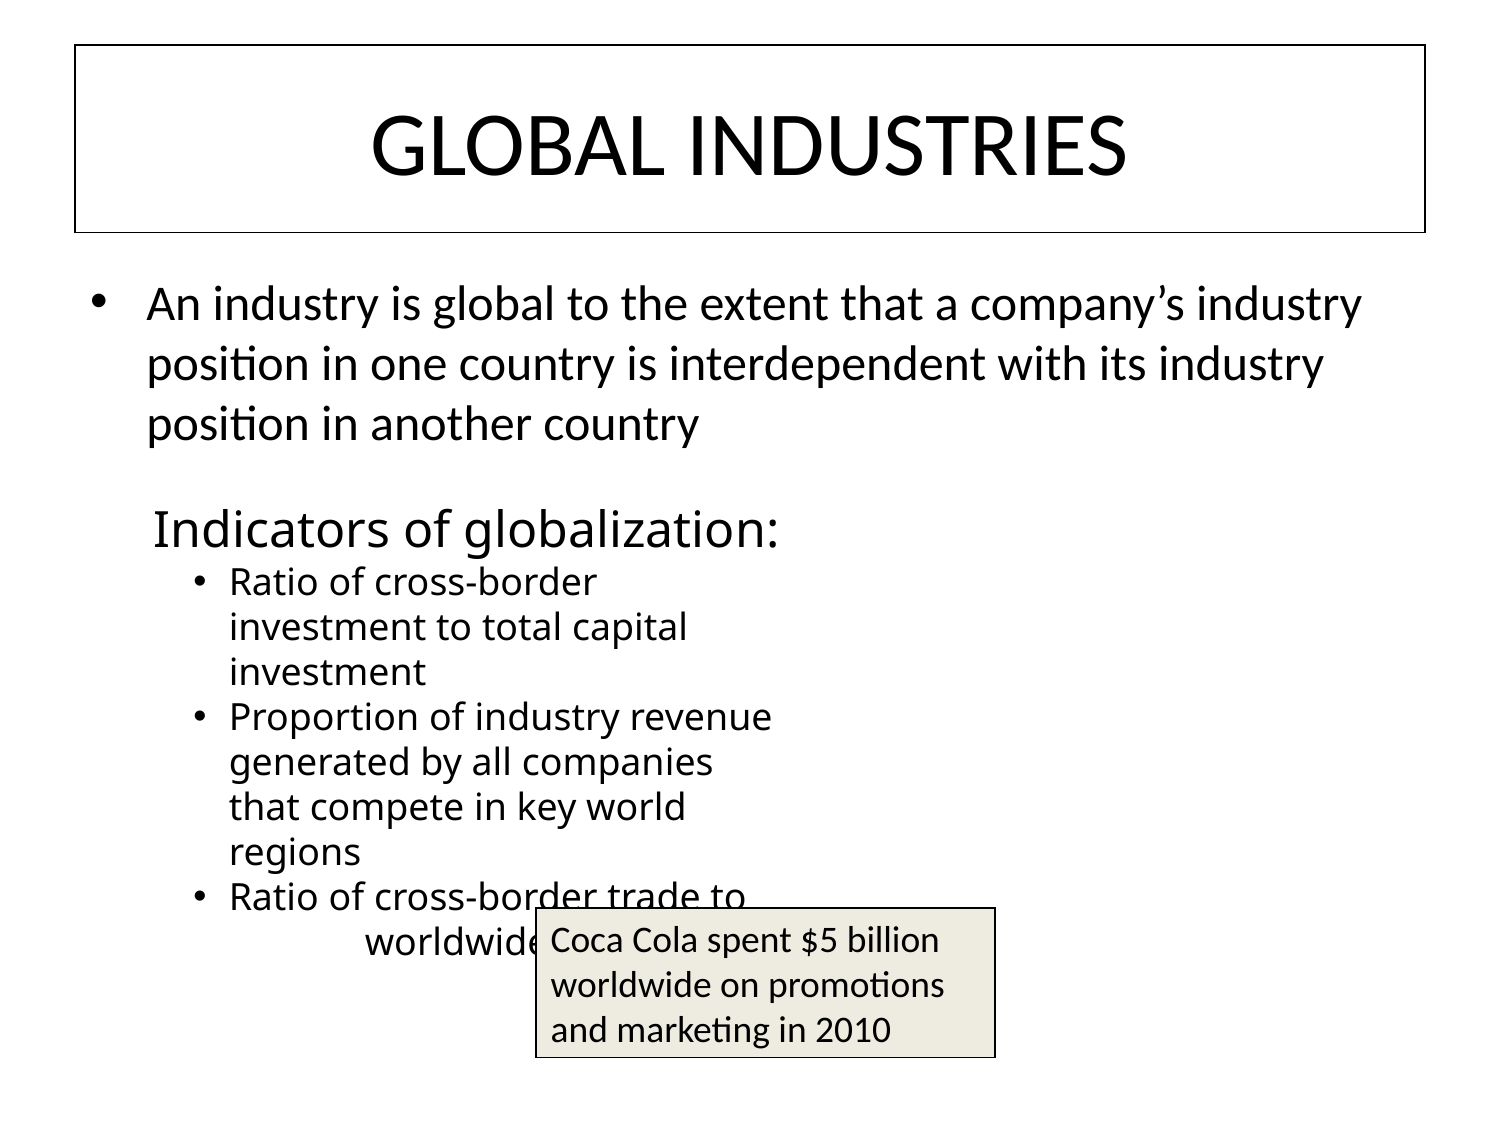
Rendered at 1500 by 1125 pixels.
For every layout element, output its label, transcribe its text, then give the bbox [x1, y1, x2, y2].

list An industry is global to the extent that a company’s industry position in one country is interdependent with its industry position in another country [74, 262, 1426, 469]
text_box Indicators of globalization: Ratio of cross-border investment to total capital investment Proportion of industry revenue generated by all companies that compete in key world regions Ratio of cross-border trade to worldwide production [139, 490, 805, 1016]
text_box Coca Cola spent $5 billion worldwide on promotions and marketing in 2010 [535, 907, 996, 1058]
title GLOBAL INDUSTRIES [74, 44, 1426, 233]
